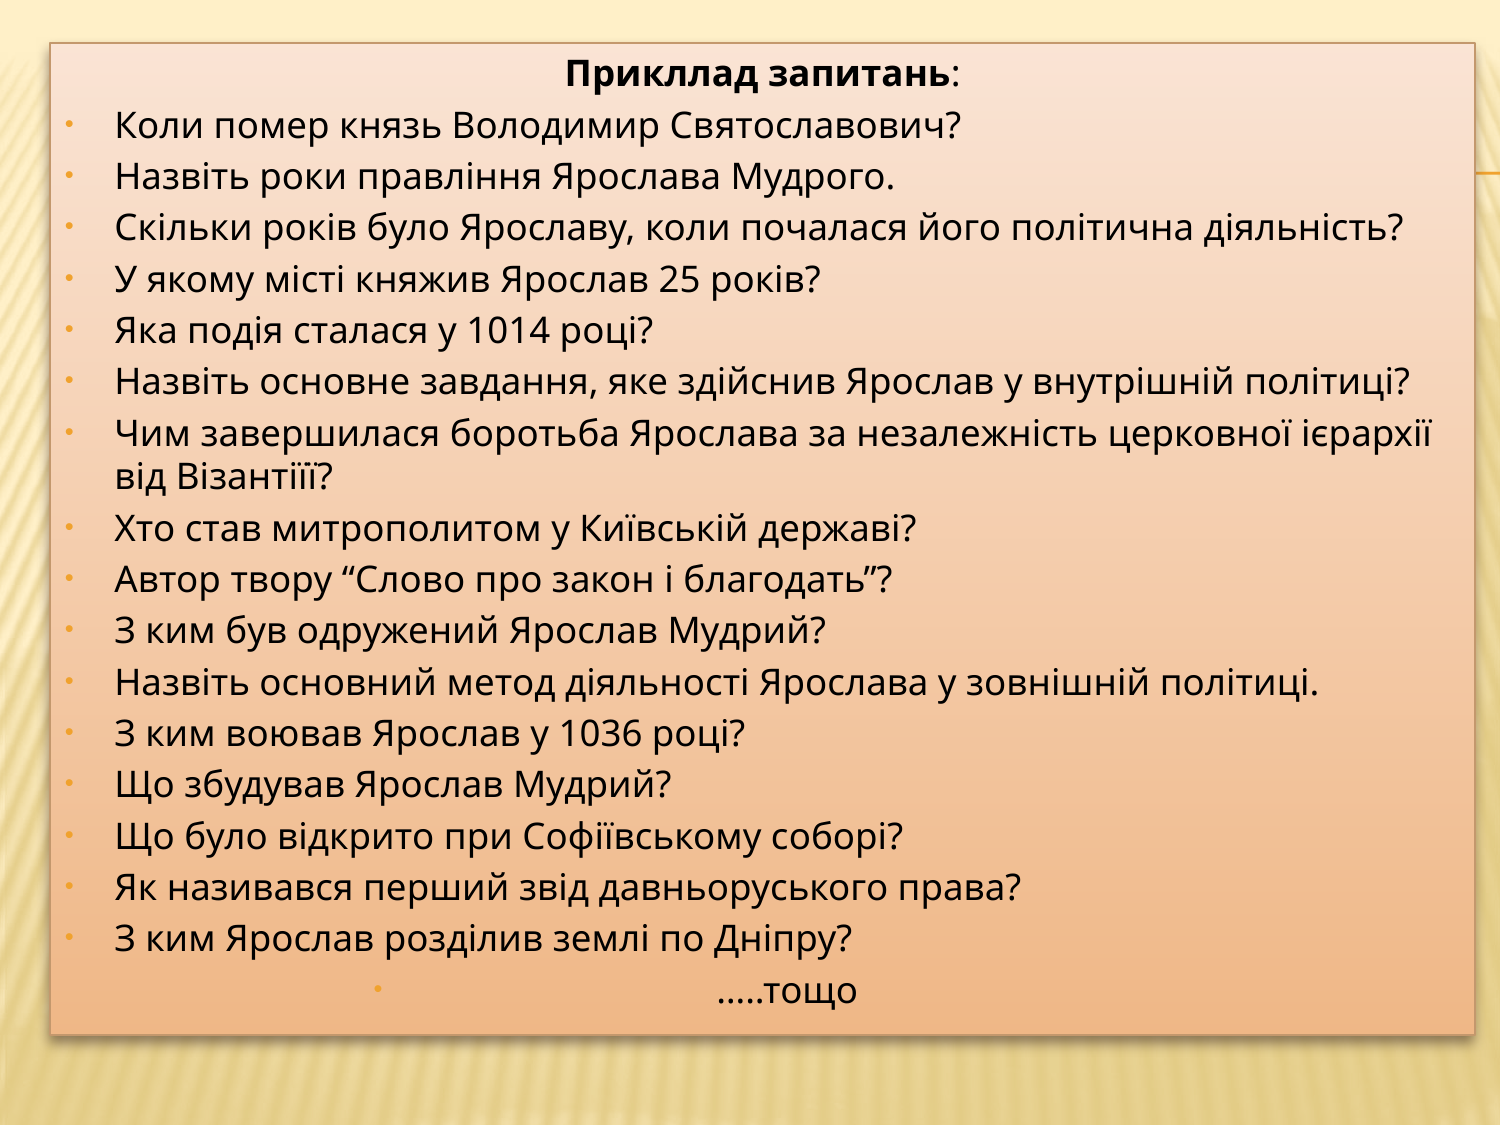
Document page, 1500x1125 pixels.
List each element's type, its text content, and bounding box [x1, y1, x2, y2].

list Прикллад запитань: Коли помер князь Володимир Святославович? Назвіть роки правління Ярослава Мудрого. Скільки років було Ярославу, коли почалася його політична діяльність? У якому місті княжив Ярослав 25 років? Яка подія сталася у 1014 році? Назвіть основне завдання, яке здійснив Ярослав у внутрішній політиці? Чим завершилася боротьба Ярослава за незалежність церковної ієрархії від Візантіїї? Хто став митрополитом у Київській державі? Автор твору “Слово про закон і благодать”? З ким був одружений Ярослав Мудрий? Назвіть основний метод діяльності Ярослава у зовнішній політиці. З ким воював Ярослав у 1036 році? Що збудував Ярослав Мудрий? Що було відкрито при Софіївському соборі? Як називався перший звід давньоруського права? З ким Ярослав розділив землі по Дніпру? …..тощо [49, 42, 1476, 1036]
